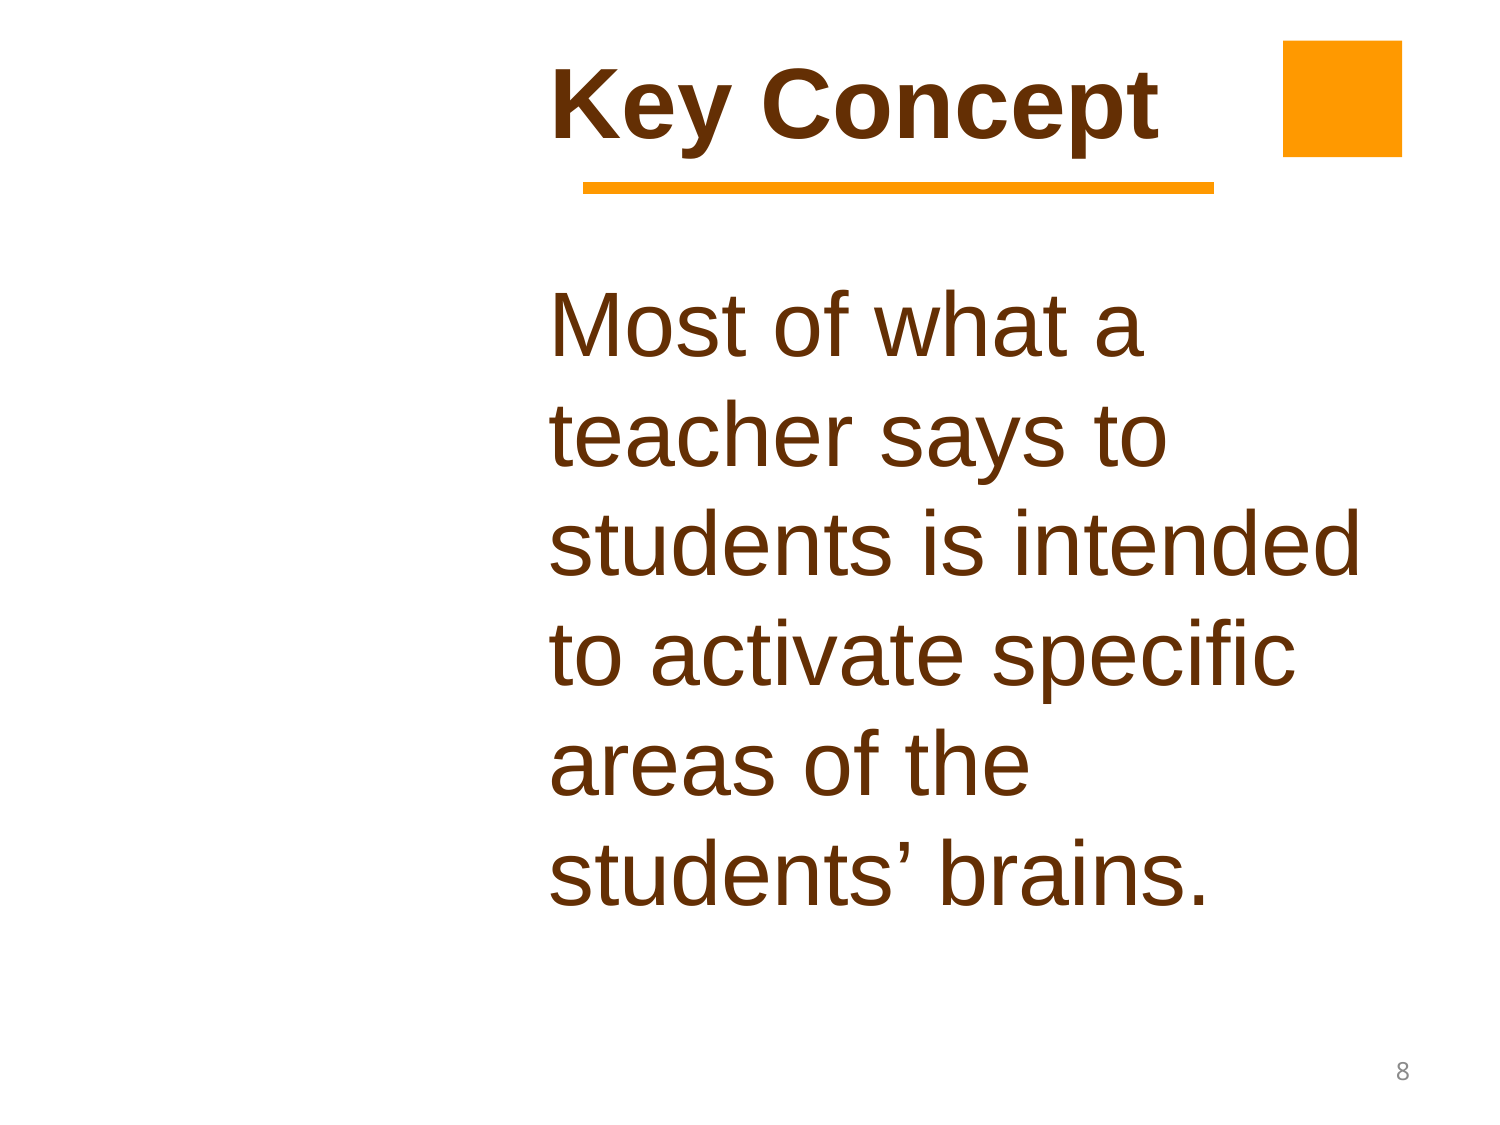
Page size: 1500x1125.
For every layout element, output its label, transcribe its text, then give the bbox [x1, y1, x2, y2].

text_box Key Concept [534, 30, 1176, 166]
text_box Most of what a teacher says to students is intended to activate specific areas of the students’ brains. [533, 256, 1436, 932]
text_box [1281, 38, 1404, 159]
slide_number 8 [1074, 1042, 1425, 1103]
